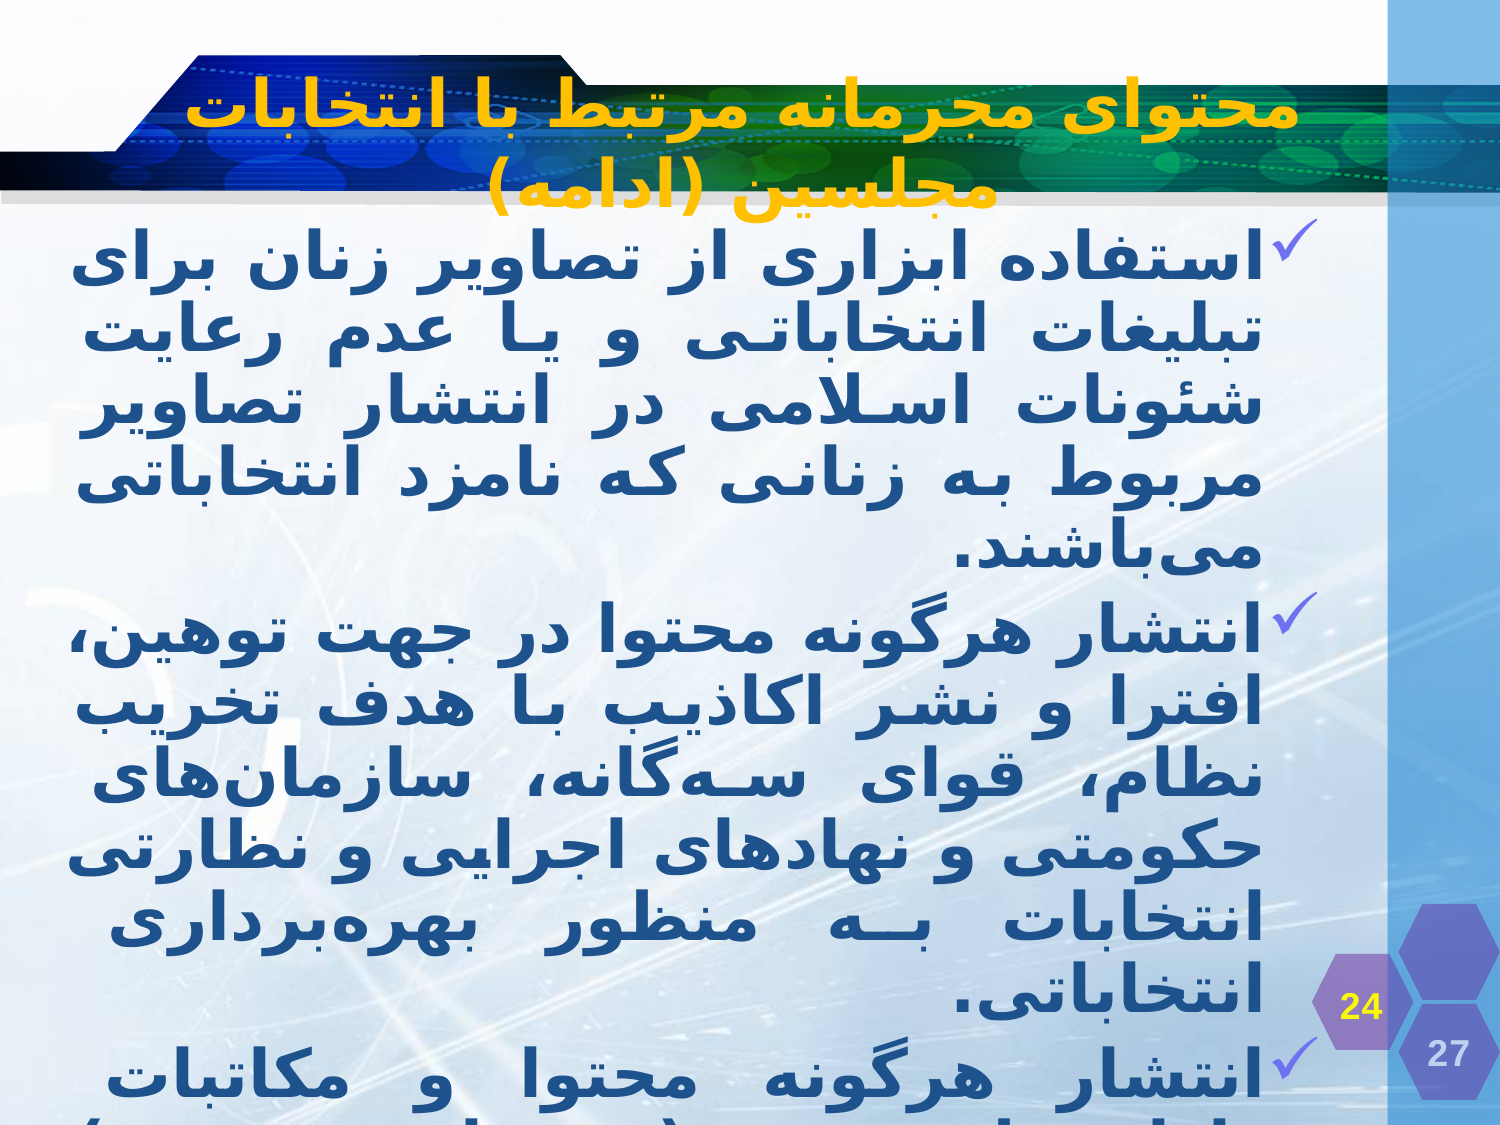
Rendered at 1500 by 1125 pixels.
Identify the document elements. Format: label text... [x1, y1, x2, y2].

text_box 27 [1412, 1021, 1488, 1082]
title محتوای مجرمانه مرتبط با انتخابات مجلسین (ادامه) [99, 95, 1388, 188]
picture [0, 0, 1500, 1125]
text_box 24 [1324, 974, 1400, 1035]
list استفاده ابزاری از تصاویر زنان برای تبلیغات انتخاباتی و یا عدم رعایت شئونات اسلامی در انتشار تصاویر مربوط به زنانی که نامزد انتخاباتی می‌باشند. انتشار هرگونه محتوا در جهت توهین‌، افترا و نشر اکاذیب با هدف تخریب نظام‌، قوای سه‌گانه‌، سازمان‌های حکومتی و نهادهای اجرایی و نظارتی انتخابات به منظور بهره‌برداری انتخاباتی. انتشار هرگونه محتوا و مکاتبات دارای طبقه‌بندی (محرمانه و سری) مرتبط با انتخابات‌. انتشار اخبار کذب از نتایج بررسی صلاحیت‌ها‌، شمارش آراء‌، ادعاهای بی‌اساس پیرامون تقلب در انتخابات یا مخدوش بودن انتخابات بدون دلیل و مدرک. [50, 214, 1338, 1058]
